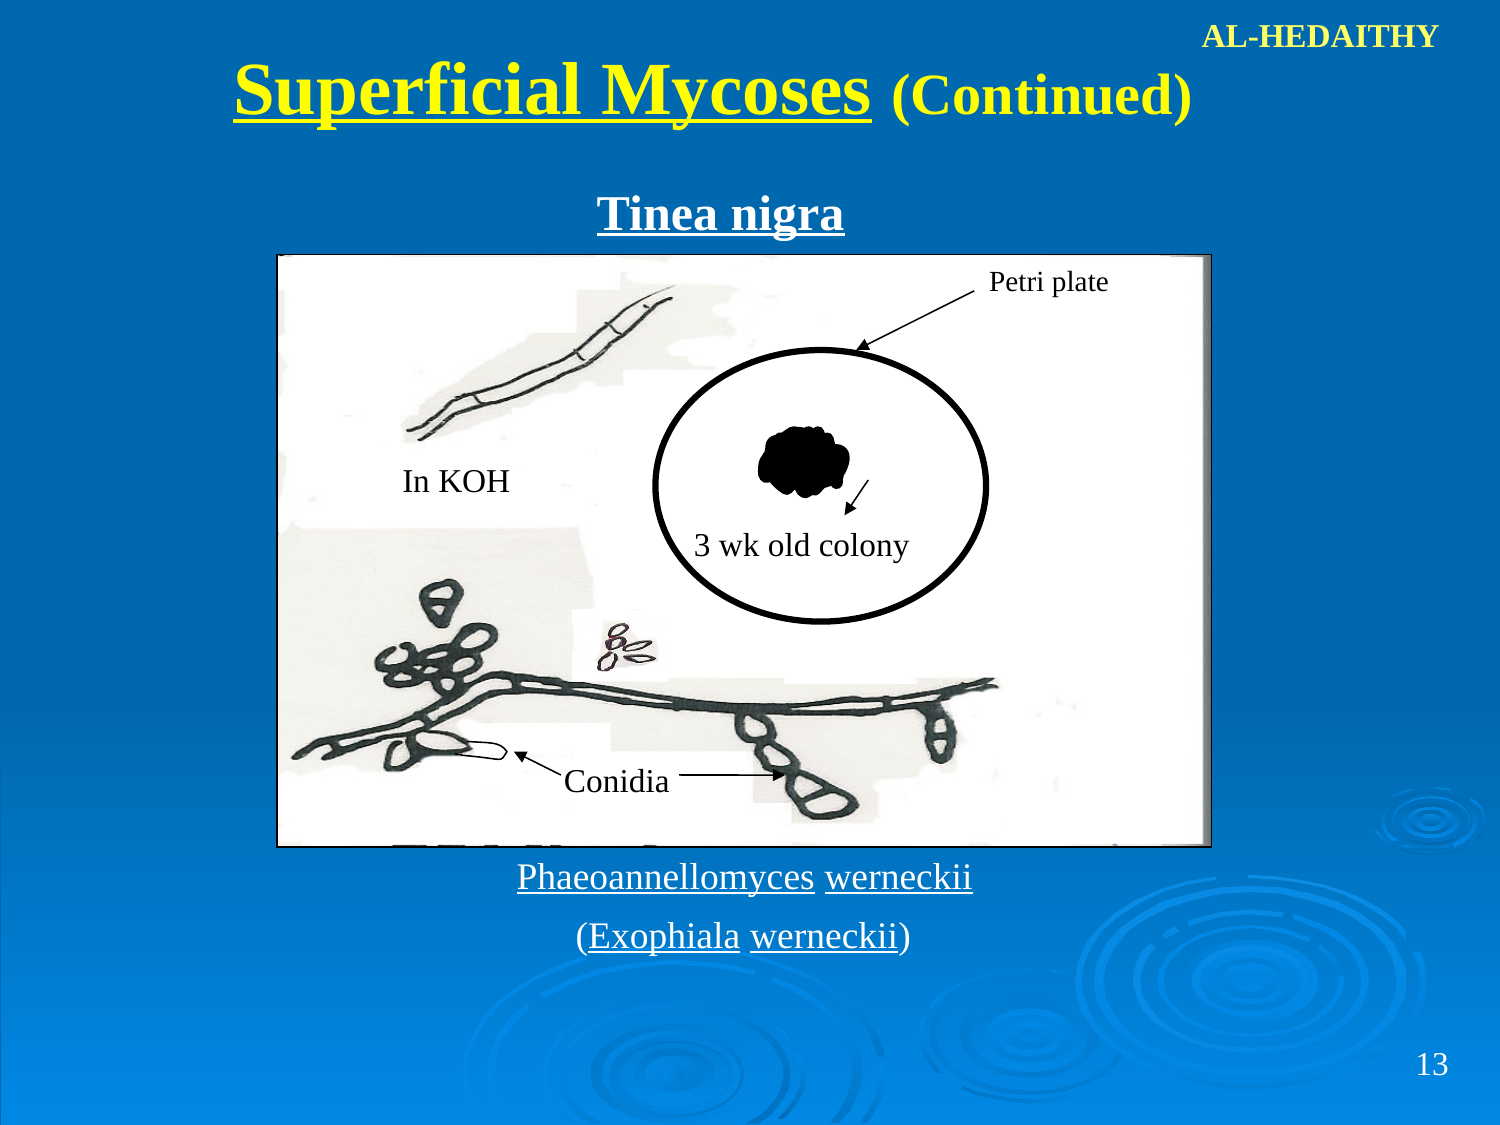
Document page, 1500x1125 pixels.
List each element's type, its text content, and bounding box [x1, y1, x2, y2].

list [277, 255, 1211, 847]
text_box (Exophiala werneckii) [560, 905, 1010, 964]
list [572, 609, 668, 682]
text_box AL-HEDAITHY [1186, 7, 1471, 62]
text_box Superficial Mycoses (Continued) [218, 31, 1235, 137]
text_box 13 [1364, 1034, 1500, 1090]
text_box Tinea nigra [478, 172, 963, 248]
text_box Phaeoannellomyces werneckii [501, 853, 1211, 905]
